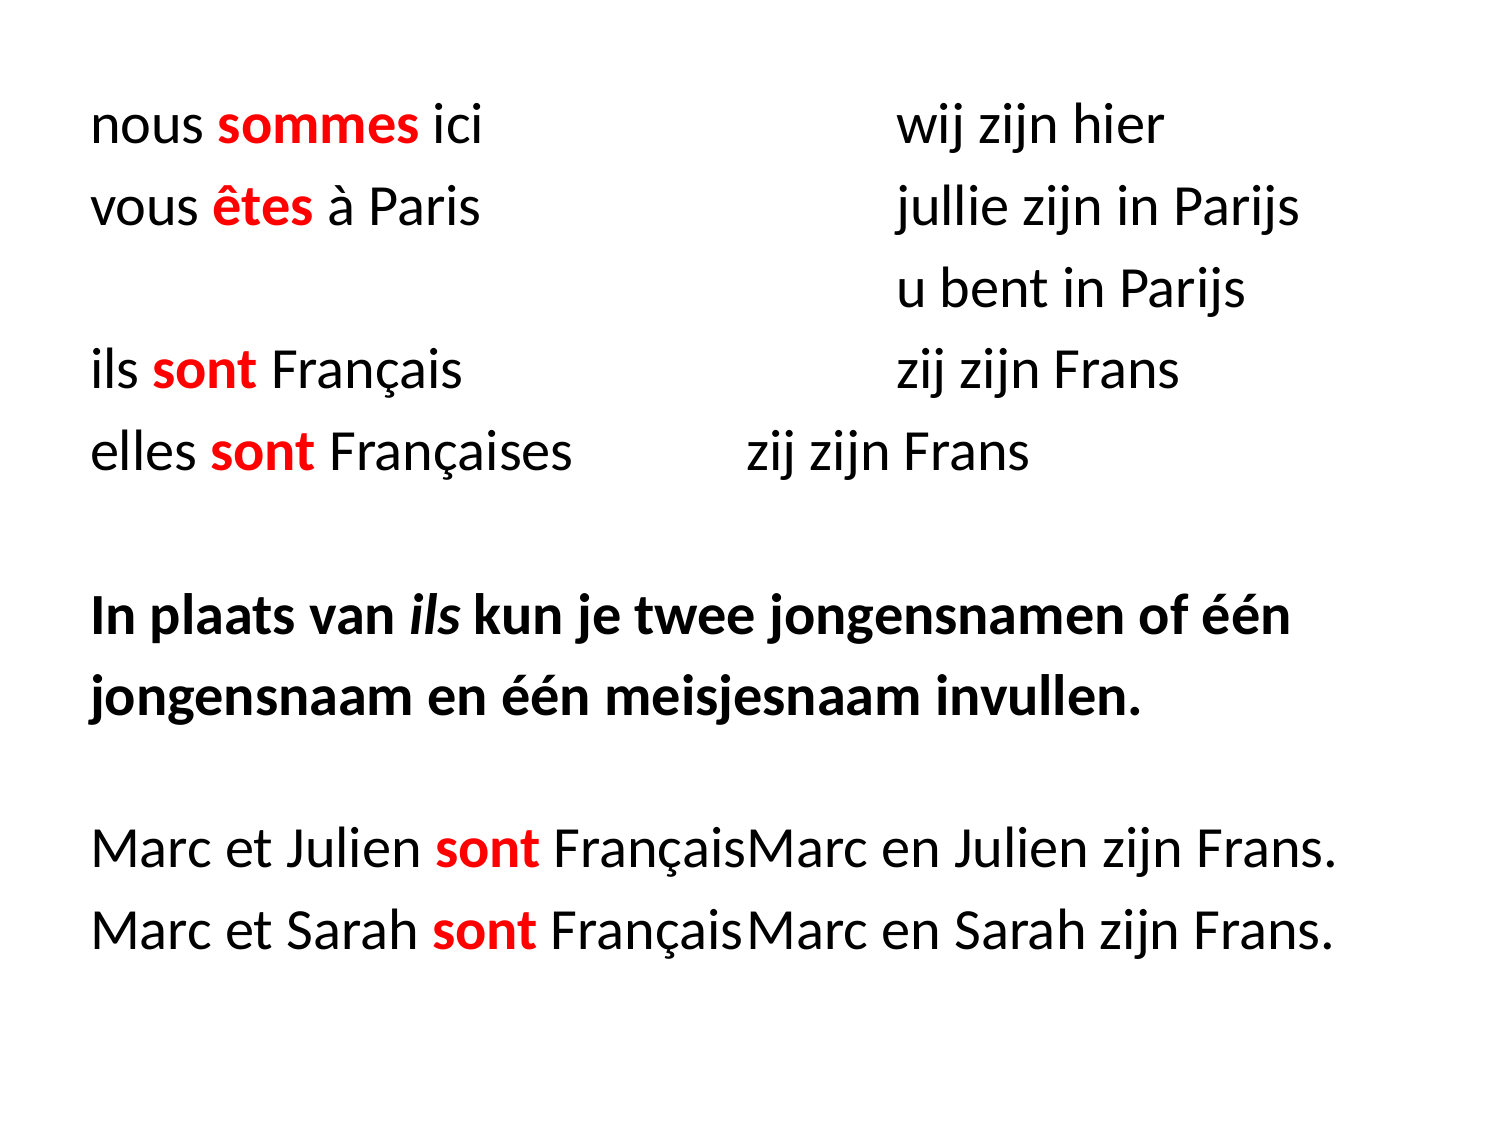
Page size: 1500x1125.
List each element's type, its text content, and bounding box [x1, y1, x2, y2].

list nous sommes ici wij zijn hier vous êtes à Paris jullie zijn in Parijs u bent in Parijs ils sont Français zij zijn Frans elles sont Françaises zij zijn Frans In plaats van ils kun je twee jongensnamen of één jongensnaam en één meisjesnaam invullen. Marc et Julien sont Français Marc en Julien zijn Frans. Marc et Sarah sont Français Marc en Sarah zijn Frans. [75, 78, 1459, 1024]
